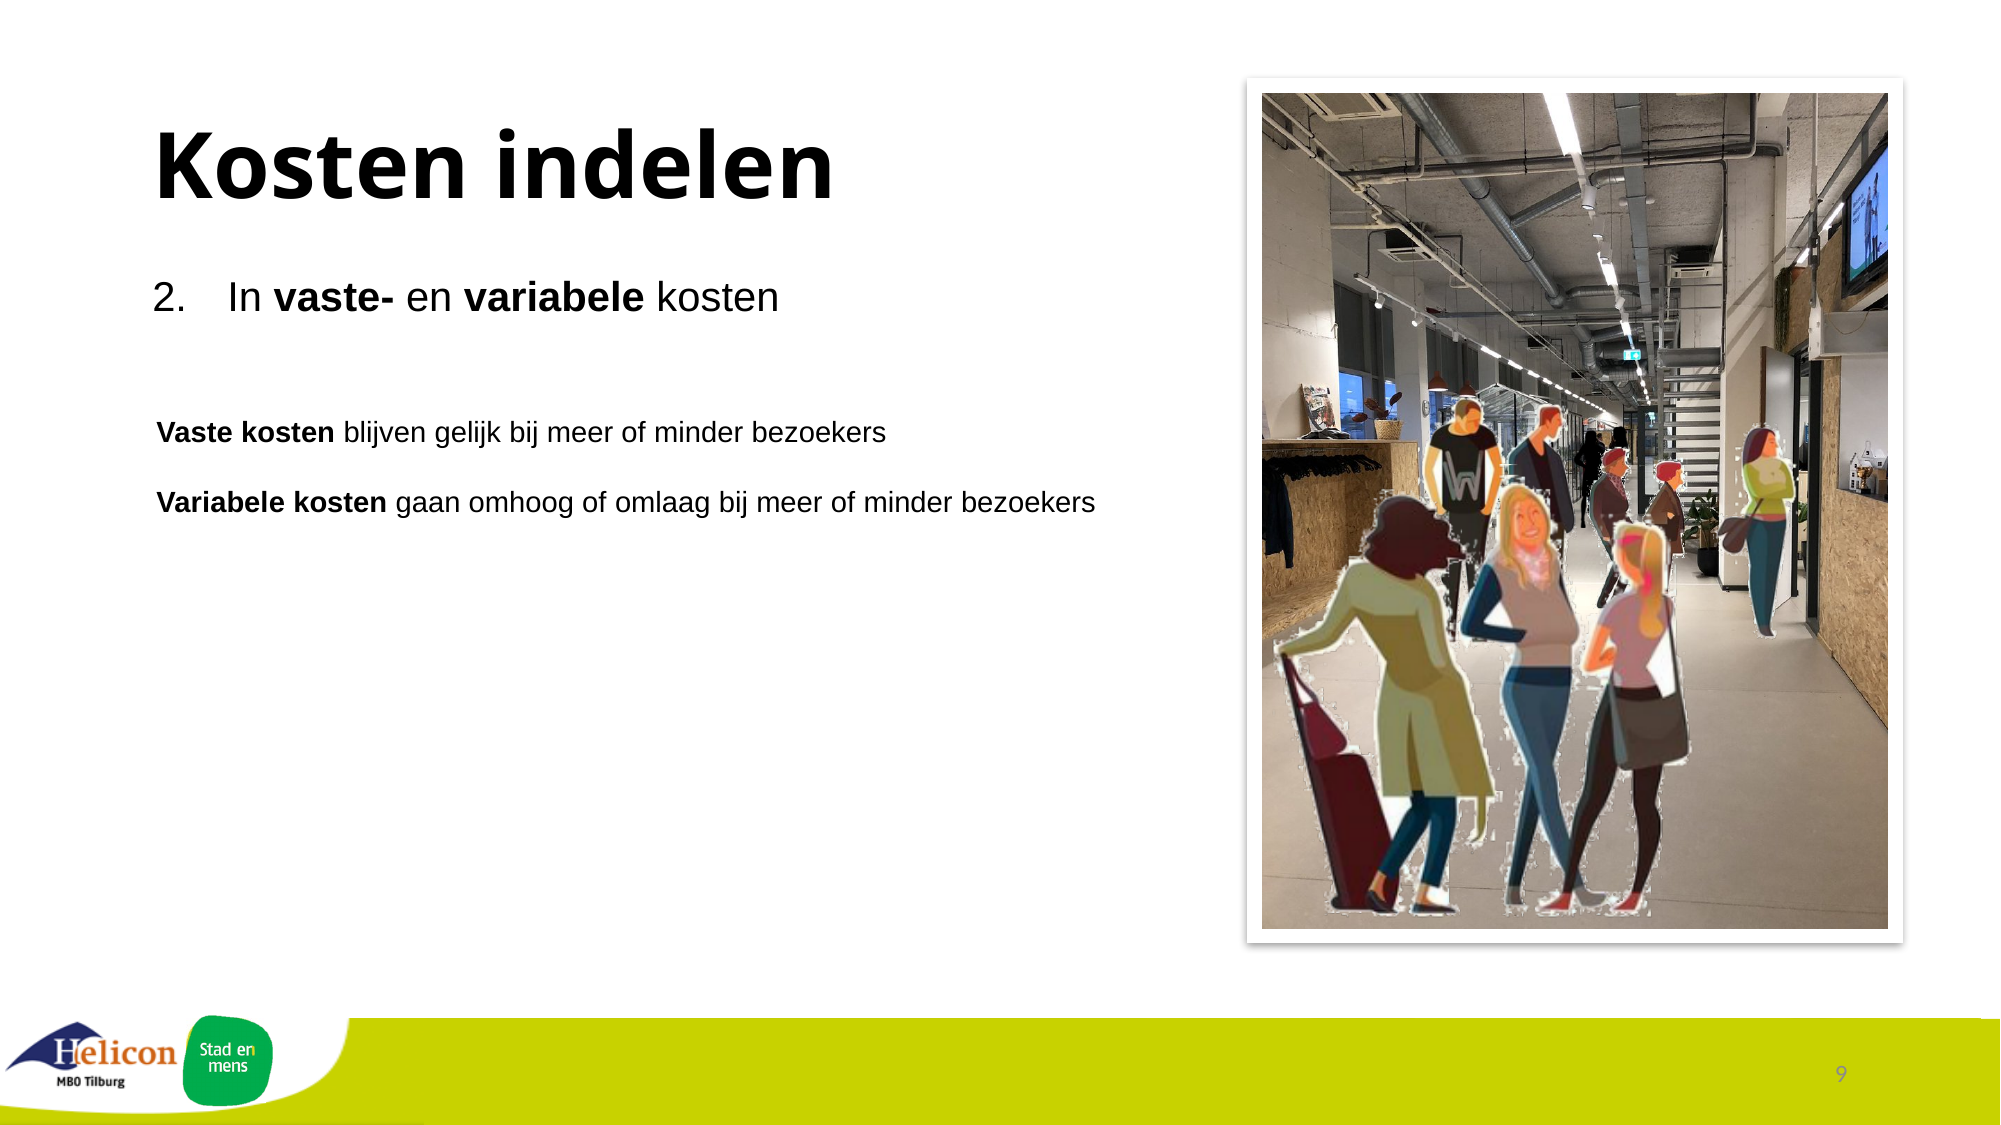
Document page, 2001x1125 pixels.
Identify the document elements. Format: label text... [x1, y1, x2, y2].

title Kosten indelen [137, 59, 1863, 278]
text_box In vaste- en variabele kosten [137, 262, 1139, 327]
slide_number 9 [1412, 1042, 1863, 1103]
picture [0, 1013, 424, 1125]
picture [1223, 92, 1988, 1014]
text_box Vaste kosten blijven gelijk bij meer of minder bezoekers Variabele kosten gaan omhoog of omlaag bij meer of minder bezoekers [141, 405, 1204, 526]
